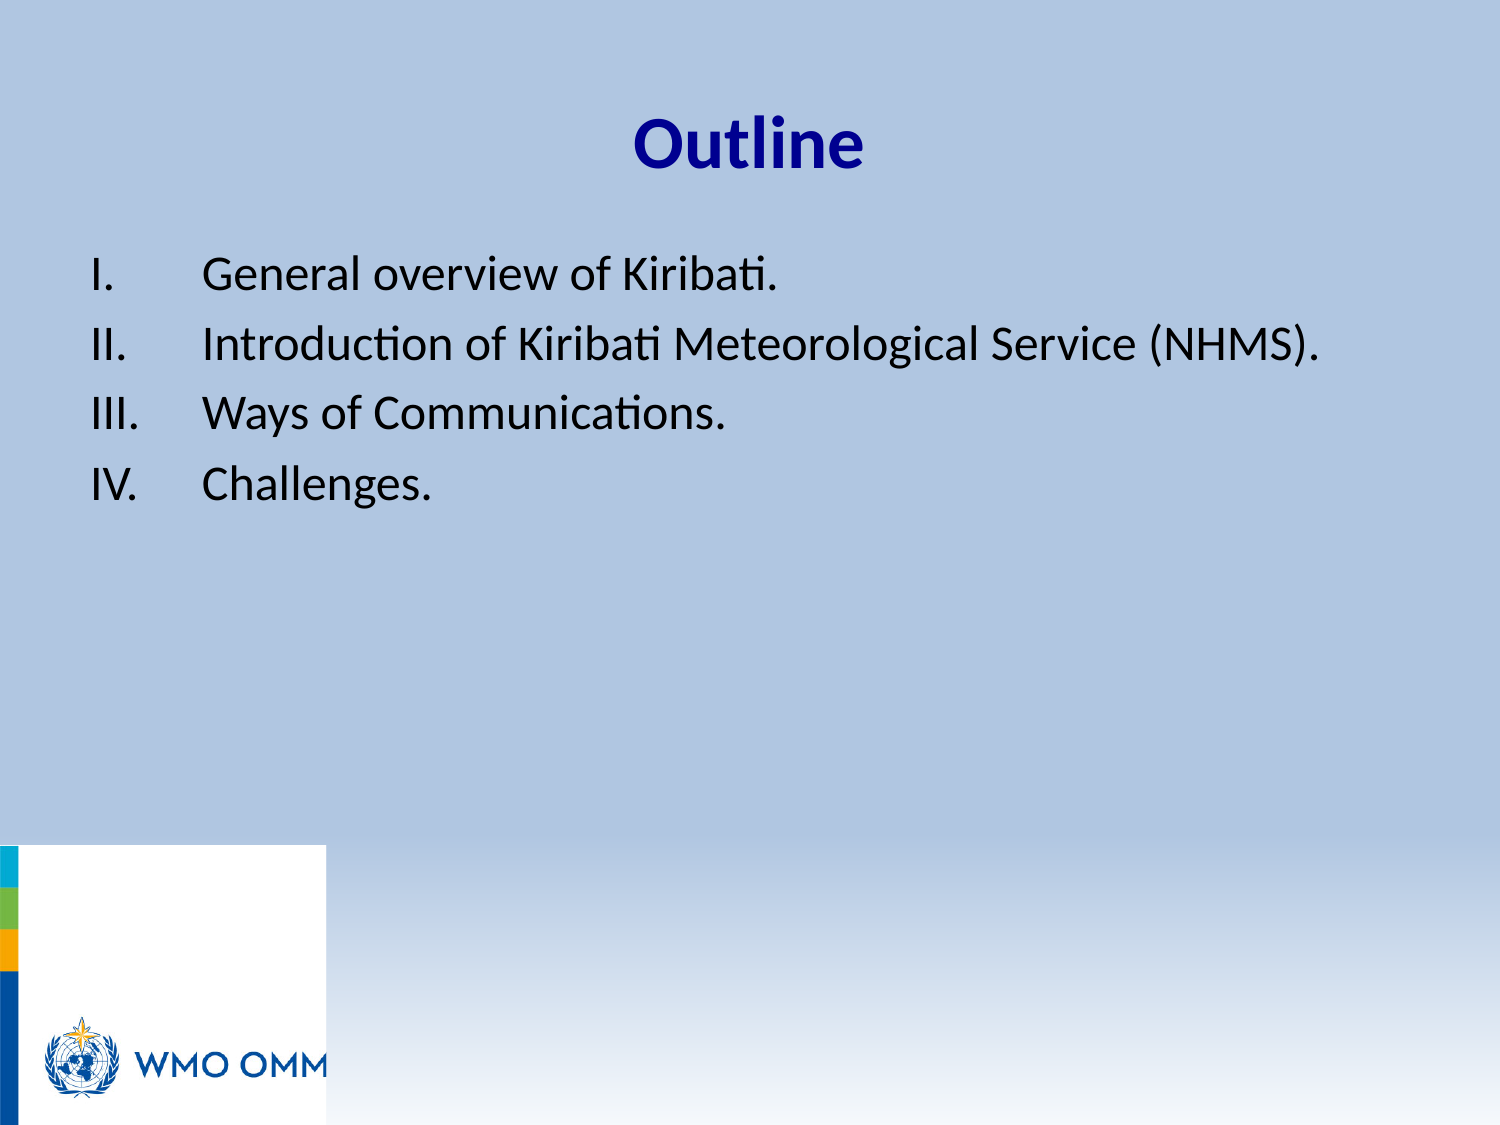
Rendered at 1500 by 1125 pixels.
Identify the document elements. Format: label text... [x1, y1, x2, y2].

list General overview of Kiribati. Introduction of Kiribati Meteorological Service (NHMS). Ways of Communications. Challenges. [75, 232, 1425, 1005]
title Outline [75, 45, 1425, 232]
picture [0, 845, 327, 1125]
